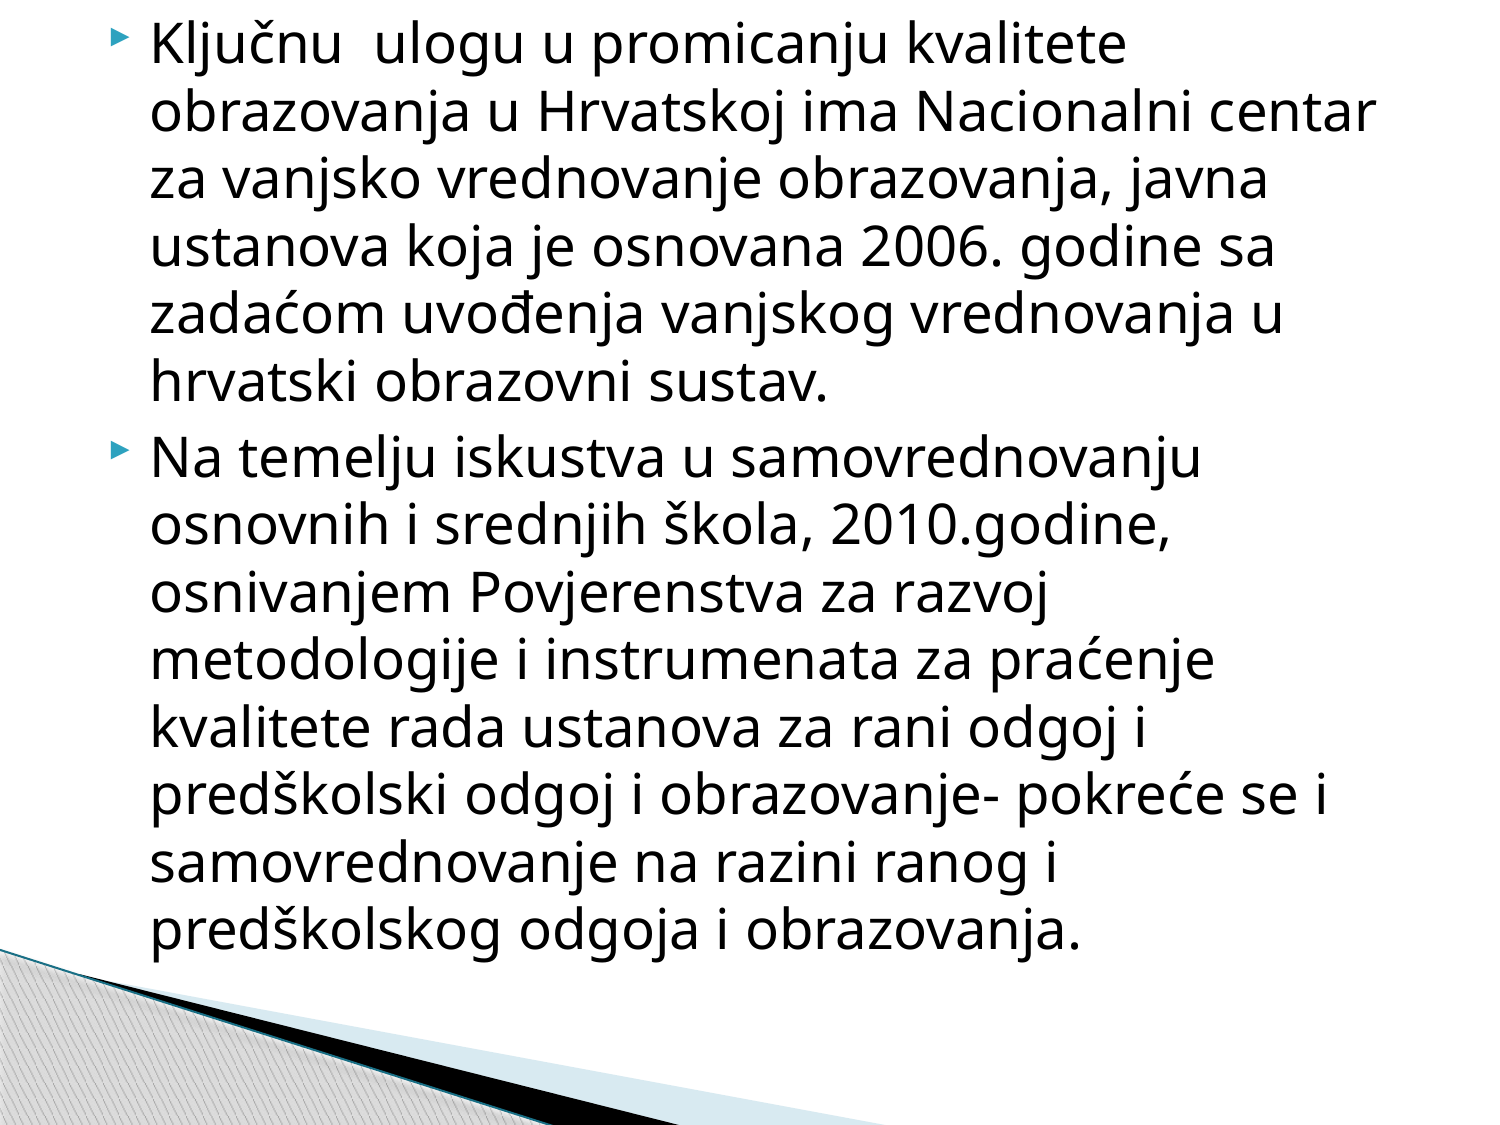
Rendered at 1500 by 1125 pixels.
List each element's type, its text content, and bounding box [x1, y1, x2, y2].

list Ključnu ulogu u promicanju kvalitete obrazovanja u Hrvatskoj ima Nacionalni centar za vanjsko vrednovanje obrazovanja, javna ustanova koja je osnovana 2006. godine sa zadaćom uvođenja vanjskog vrednovanja u hrvatski obrazovni sustav. Na temelju iskustva u samovrednovanju osnovnih i srednjih škola, 2010.godine, osnivanjem Povjerenstva za razvoj metodologije i instrumenata za praćenje kvalitete rada ustanova za rani odgoj i predškolski odgoj i obrazovanje- pokreće se i samovrednovanje na razini ranog i predškolskog odgoja i obrazovanja. [75, 0, 1425, 986]
